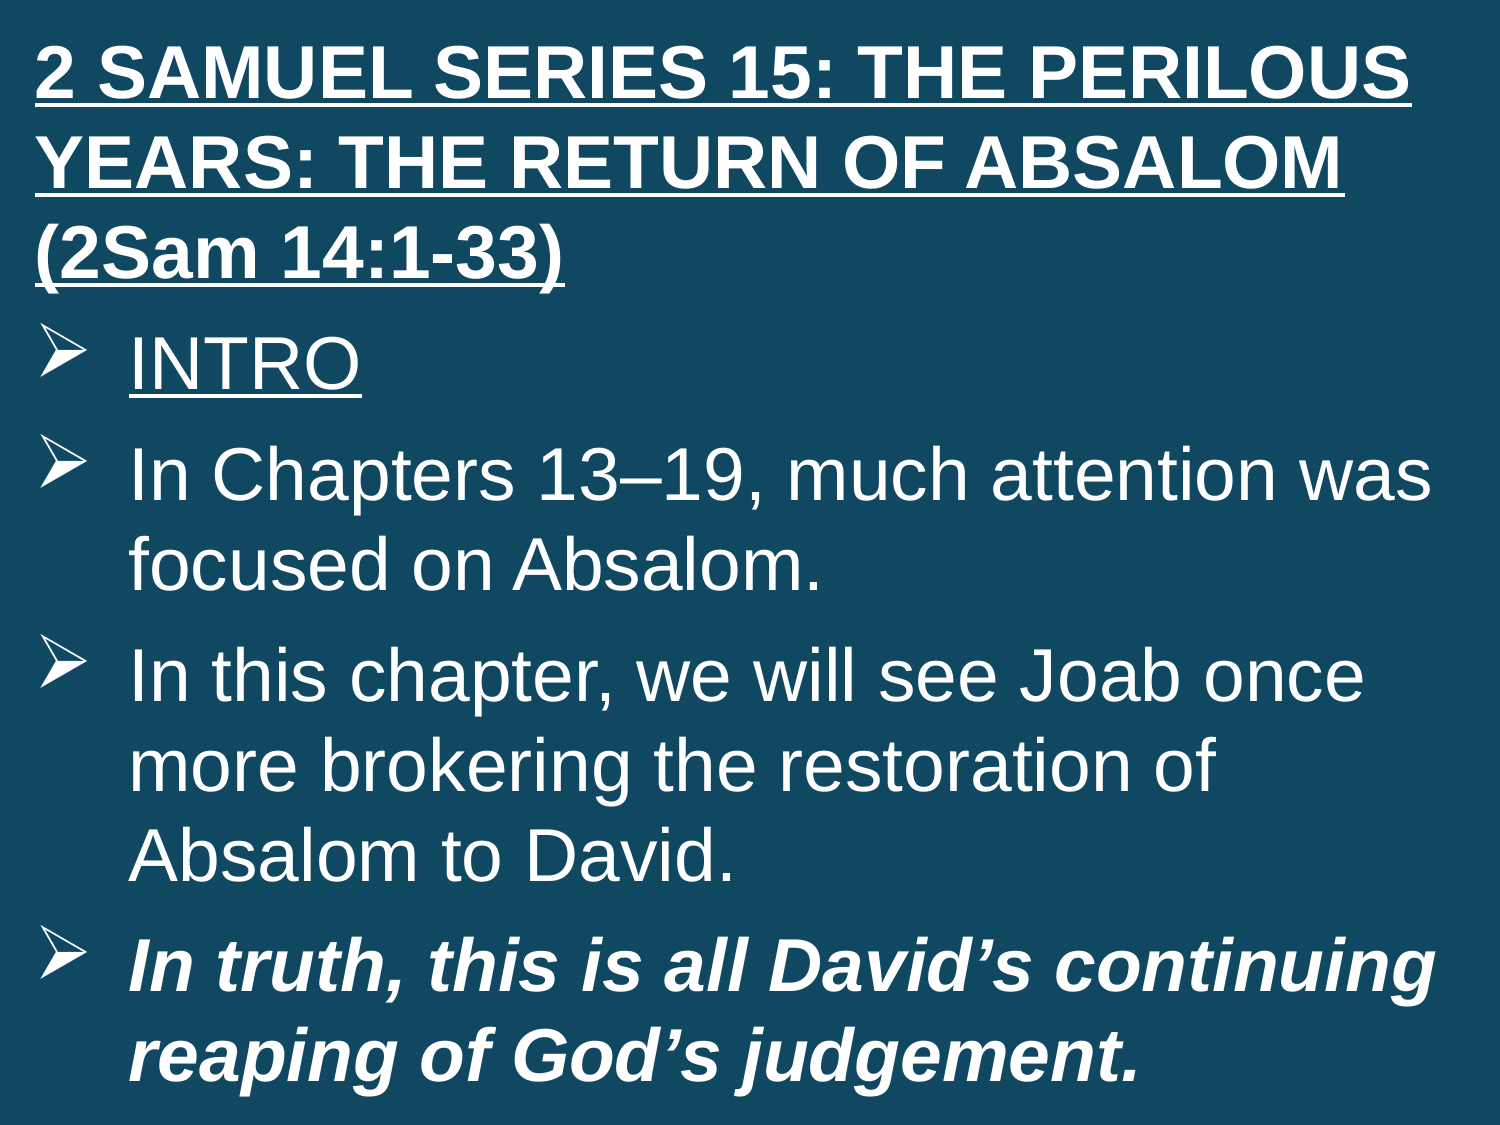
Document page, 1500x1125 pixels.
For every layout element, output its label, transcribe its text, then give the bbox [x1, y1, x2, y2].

subtitle 2 SAMUEL SERIES 15: THE PERILOUS YEARS: THE RETURN OF ABSALOM (2Sam 14:1-33) INTRO In Chapters 13–19, much attention was focused on Absalom. In this chapter, we will see Joab once more brokering the restoration of Absalom to David. In truth, this is all David’s continuing reaping of God’s judgement. [19, 16, 1481, 1106]
